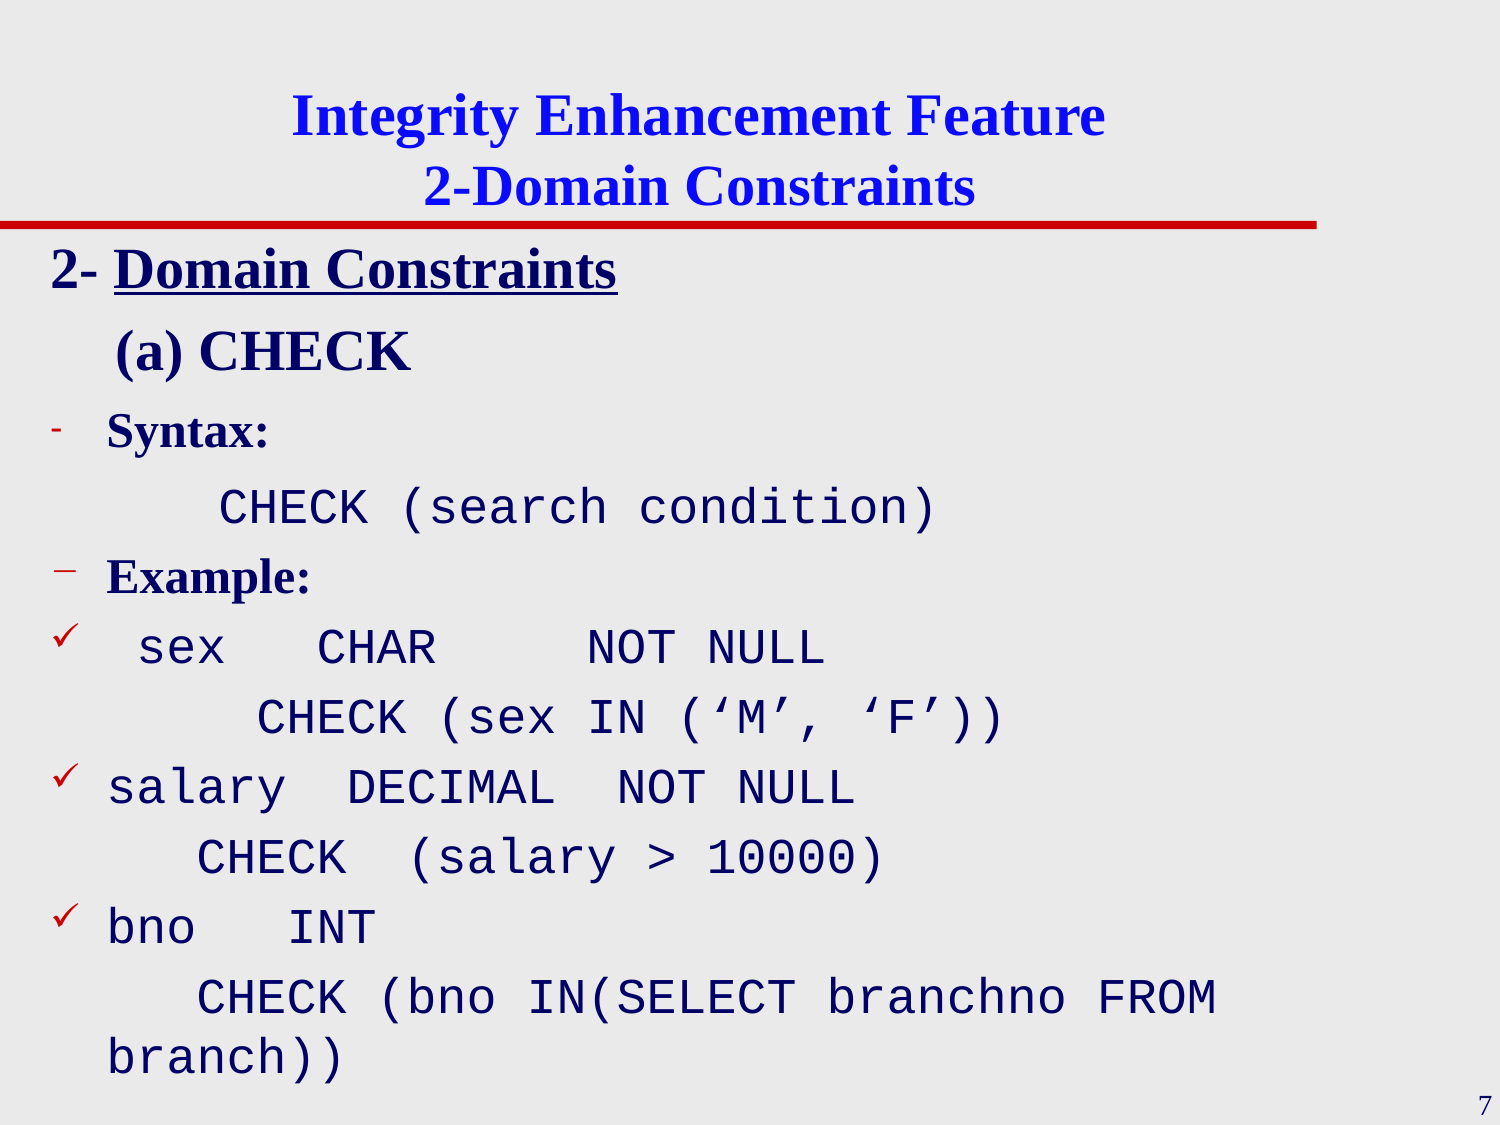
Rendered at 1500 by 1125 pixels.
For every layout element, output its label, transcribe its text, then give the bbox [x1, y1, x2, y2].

title Integrity Enhancement Feature 2-Domain Constraints [62, 43, 1338, 222]
slide_number 7 [1195, 1066, 1500, 1125]
list 2- Domain Constraints (a) CHECK Syntax: CHECK (search condition) Example: sex CHAR NOT NULL CHECK (sex IN (‘M’, ‘F’)) salary DECIMAL NOT NULL CHECK (salary > 10000) bno INT CHECK (bno IN(SELECT branchno FROM branch)) [34, 222, 1500, 903]
